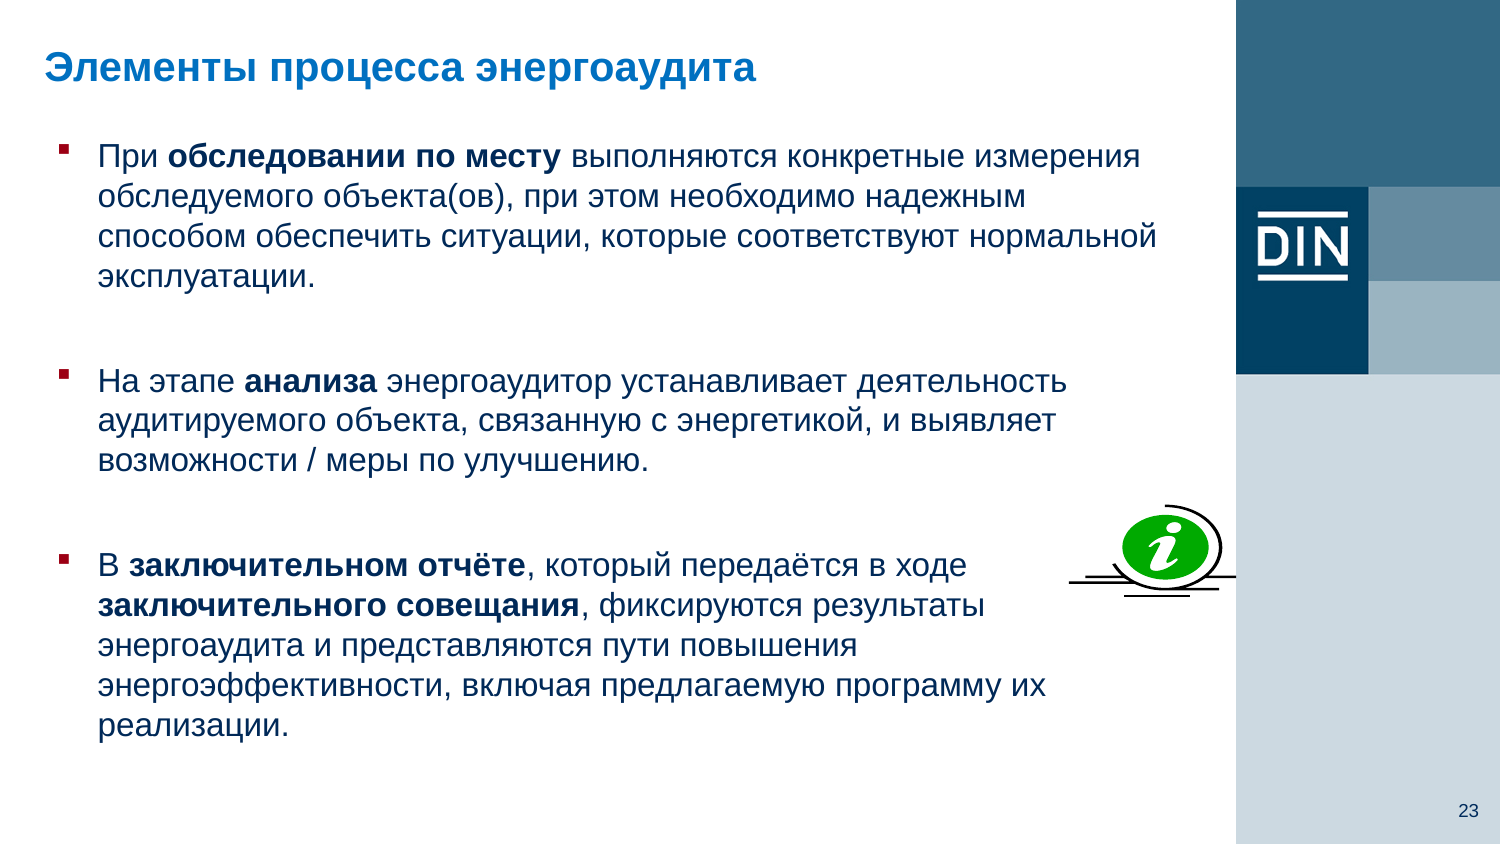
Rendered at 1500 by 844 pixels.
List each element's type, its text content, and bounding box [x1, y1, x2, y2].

list При обследовании по месту выполняются конкретные измерения обследуемого объекта(ов), при этом необходимо надежным способом обеспечить ситуации, которые соответствуют нормальной эксплуатации. На этапе анализа энергоаудитор устанавливает деятельность аудитируемого объекта, связанную с энергетикой, и выявляет возможности / меры по улучшению. В заключительном отчёте, который передаётся в ходе заключительного совещания, фиксируются результаты энергоаудита и представляются пути повышения энергоэффективности, включая предлагаемую программу их реализации. [41, 126, 1200, 684]
picture [1068, 0, 1500, 844]
title Элементы процесса энергоаудита [29, 31, 1305, 98]
slide_number 23 [1364, 790, 1495, 836]
